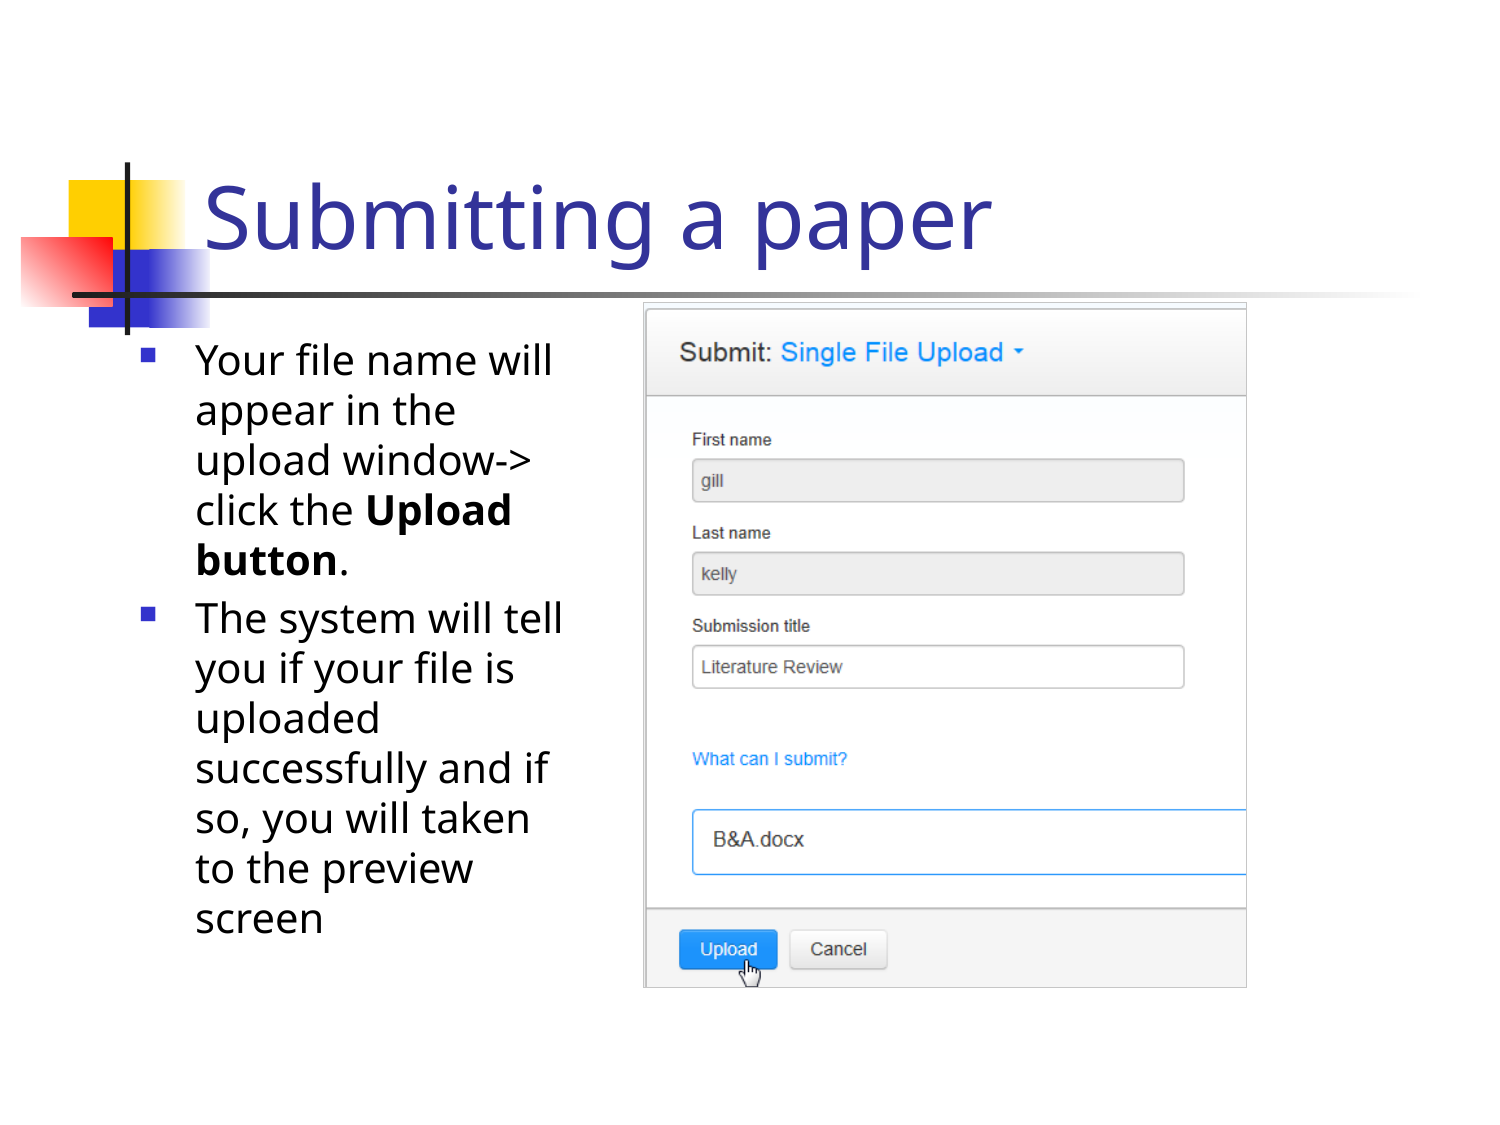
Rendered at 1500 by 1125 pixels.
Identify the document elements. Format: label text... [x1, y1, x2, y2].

picture [643, 302, 1247, 988]
list Your file name will appear in the upload window-> click the Upload button. The system will tell you if your file is uploaded successfully and if so, you will taken to the preview screen [123, 326, 597, 1125]
title Submitting a paper [188, 34, 1468, 276]
